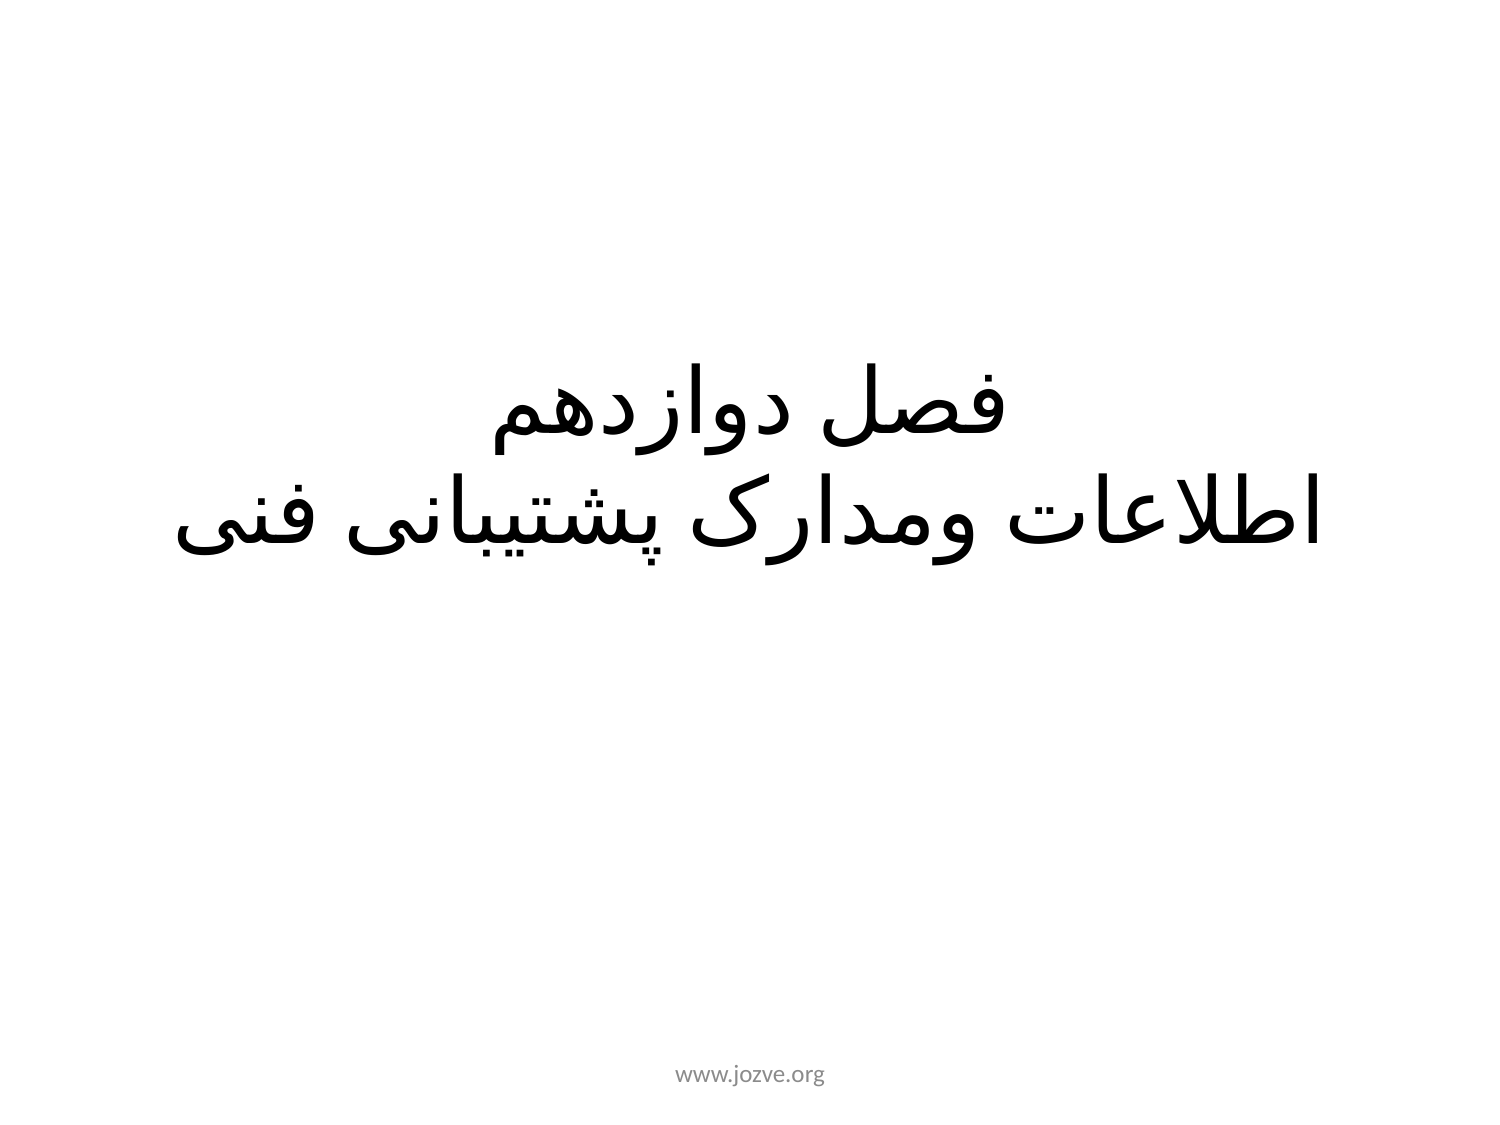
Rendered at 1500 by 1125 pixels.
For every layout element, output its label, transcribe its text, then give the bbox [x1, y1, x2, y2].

title فصل دوازدهم اطلاعات ومدارک پشتیبانی فنی [75, 45, 1425, 858]
footer www.jozve.org [512, 1042, 988, 1103]
